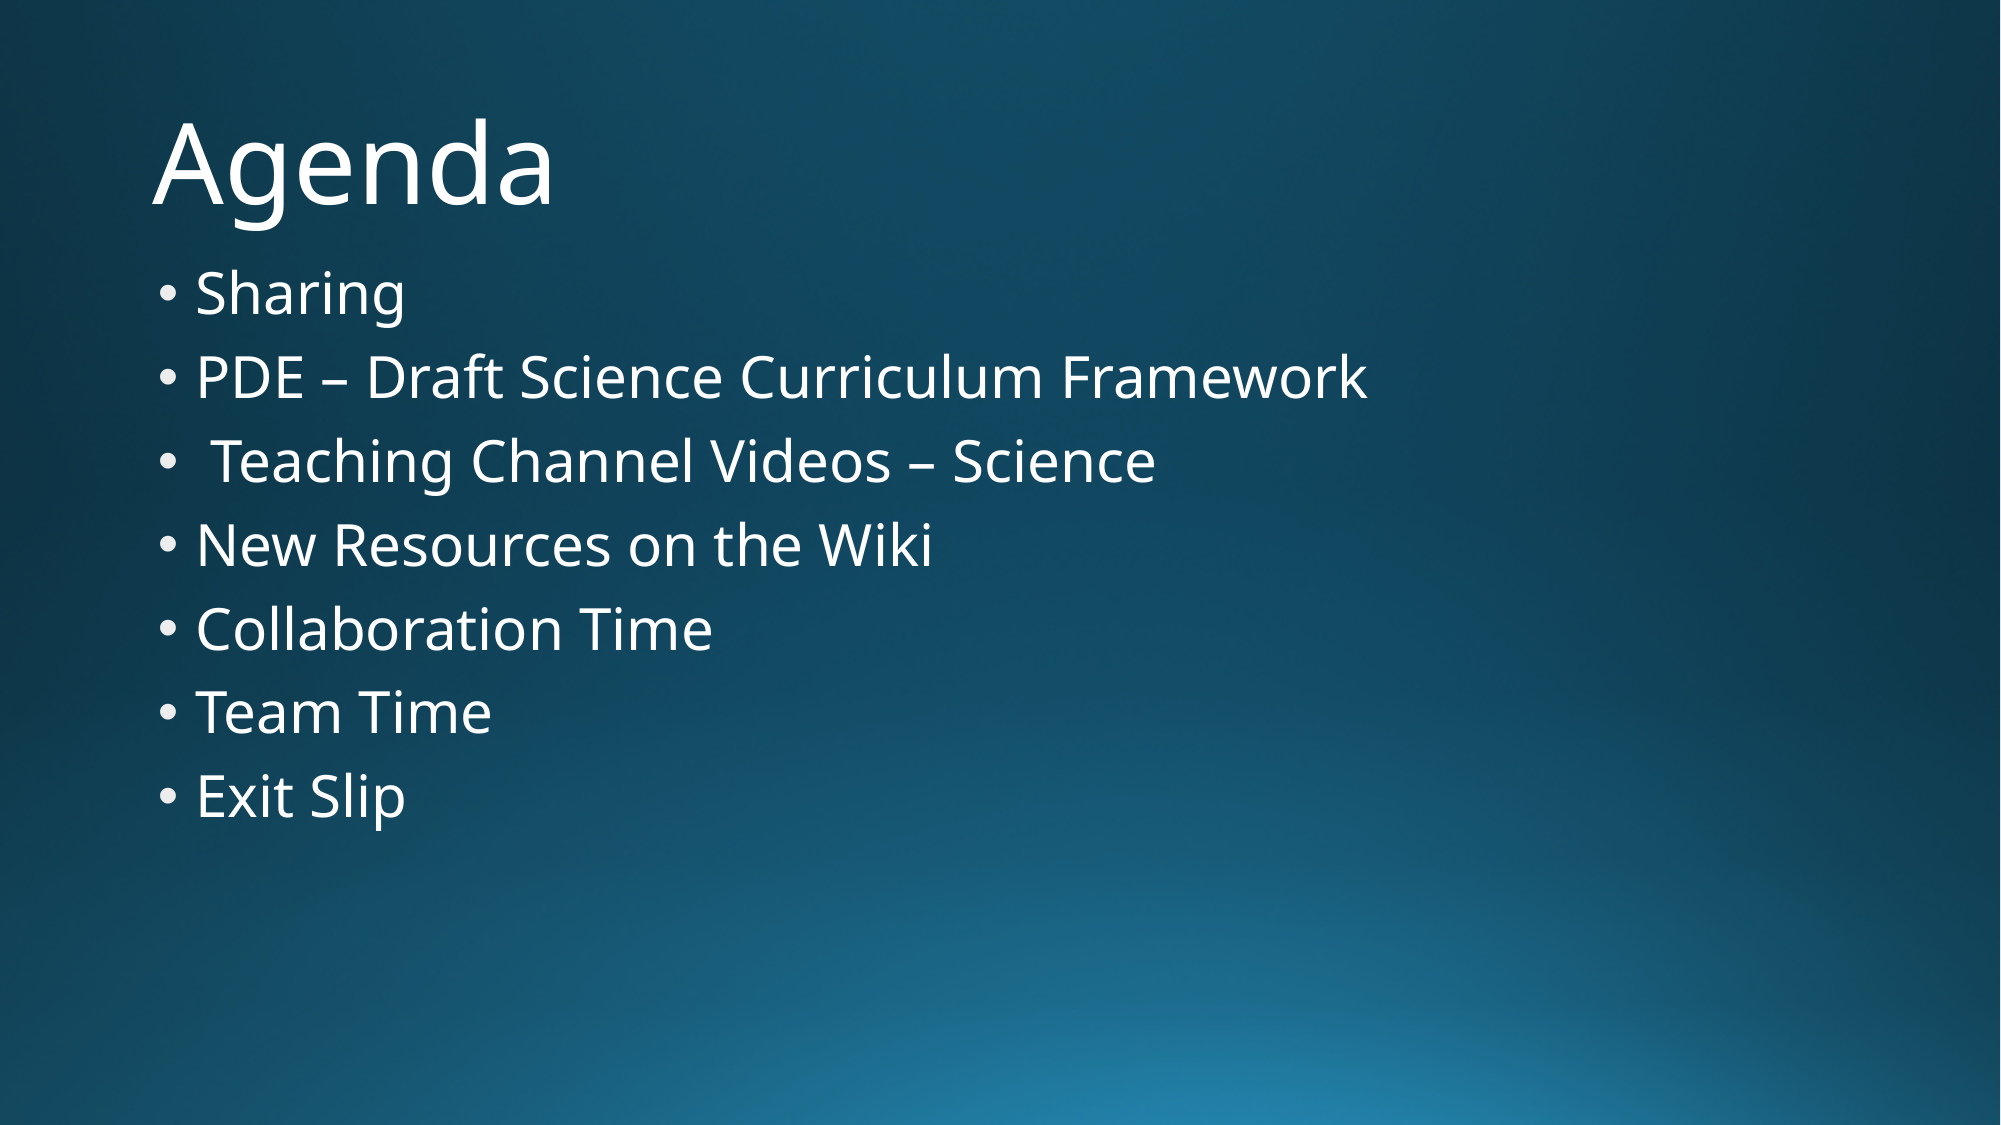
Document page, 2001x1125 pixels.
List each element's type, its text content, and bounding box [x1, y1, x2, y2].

picture [0, 0, 2001, 1125]
title Agenda [137, 59, 1863, 278]
list Sharing PDE – Draft Science Curriculum Framework Teaching Channel Videos – Science New Resources on the Wiki Collaboration Time Team Time Exit Slip [142, 257, 1822, 971]
